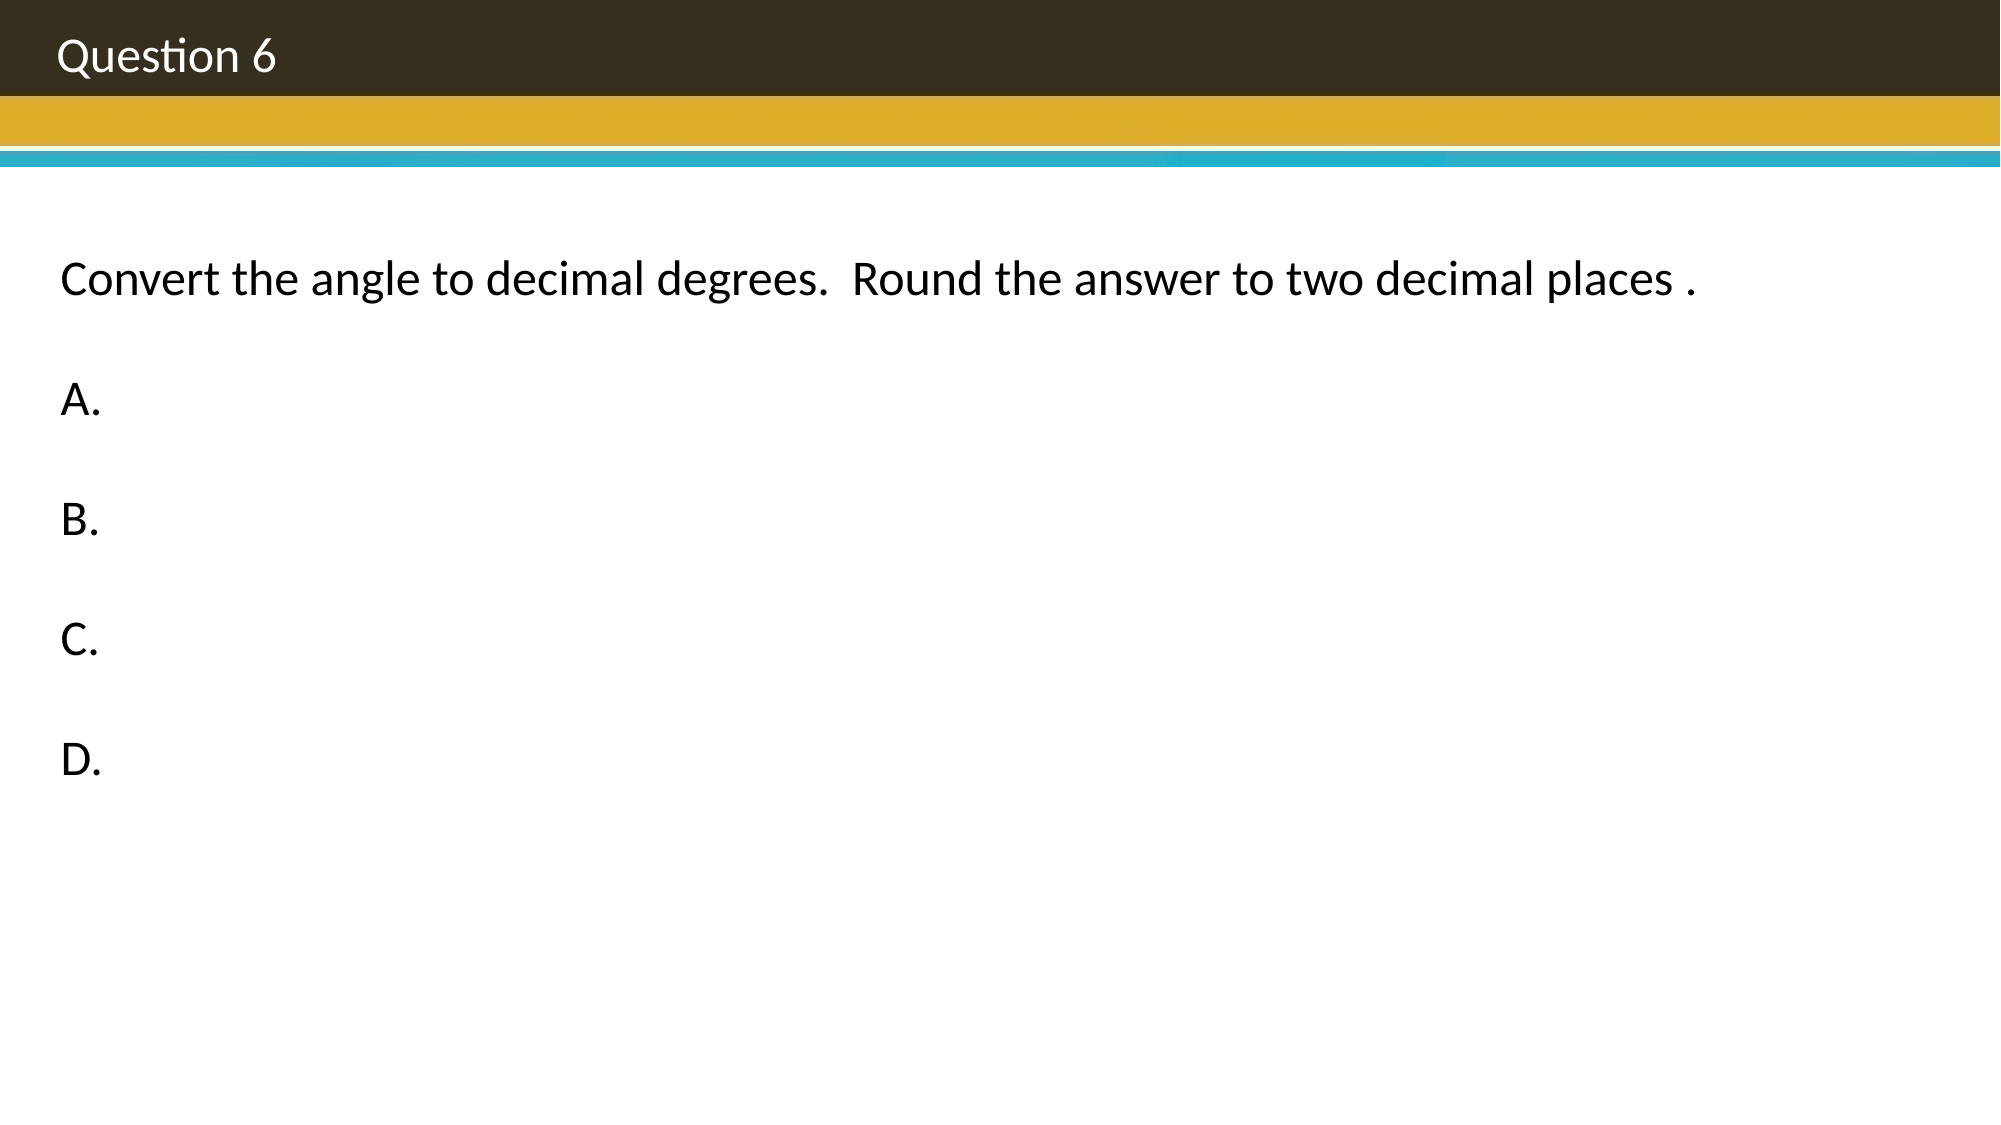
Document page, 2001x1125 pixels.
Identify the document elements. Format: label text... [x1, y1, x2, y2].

text_box Question 6 [41, 14, 293, 90]
picture [0, 0, 2000, 167]
